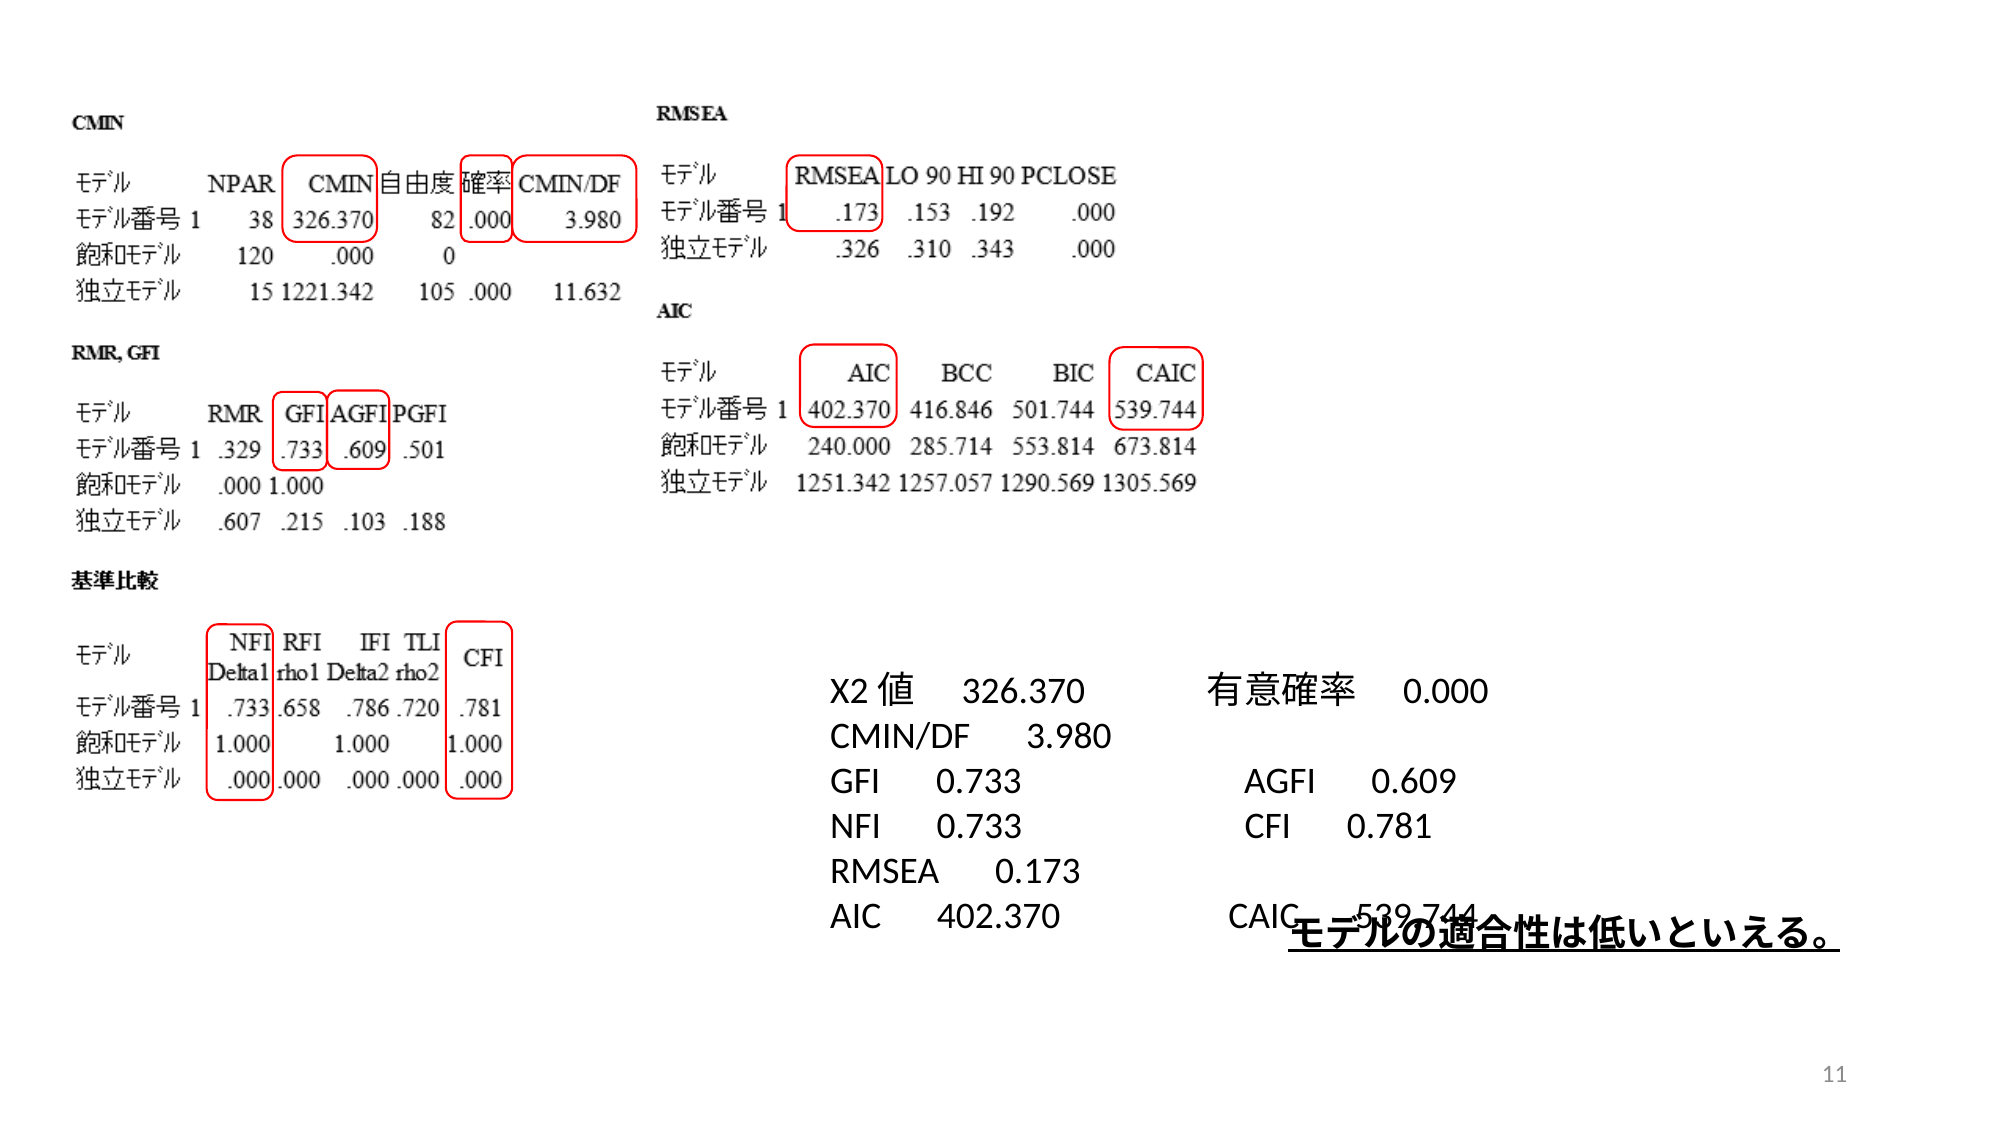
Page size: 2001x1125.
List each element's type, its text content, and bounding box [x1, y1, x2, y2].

text_box モデルの適合性は低いといえる。 [1273, 901, 1855, 962]
picture [69, 86, 1213, 812]
text_box X2値 326.370 有意確率 0.000 CMIN/DF 3.980 GFI 0.733 AGFI 0.609 NFI 0.733 CFI 0.781 RMSEA 0.173 AIC 402.370 CAIC 539.744 [815, 659, 1752, 944]
slide_number 11 [1412, 1042, 1863, 1103]
